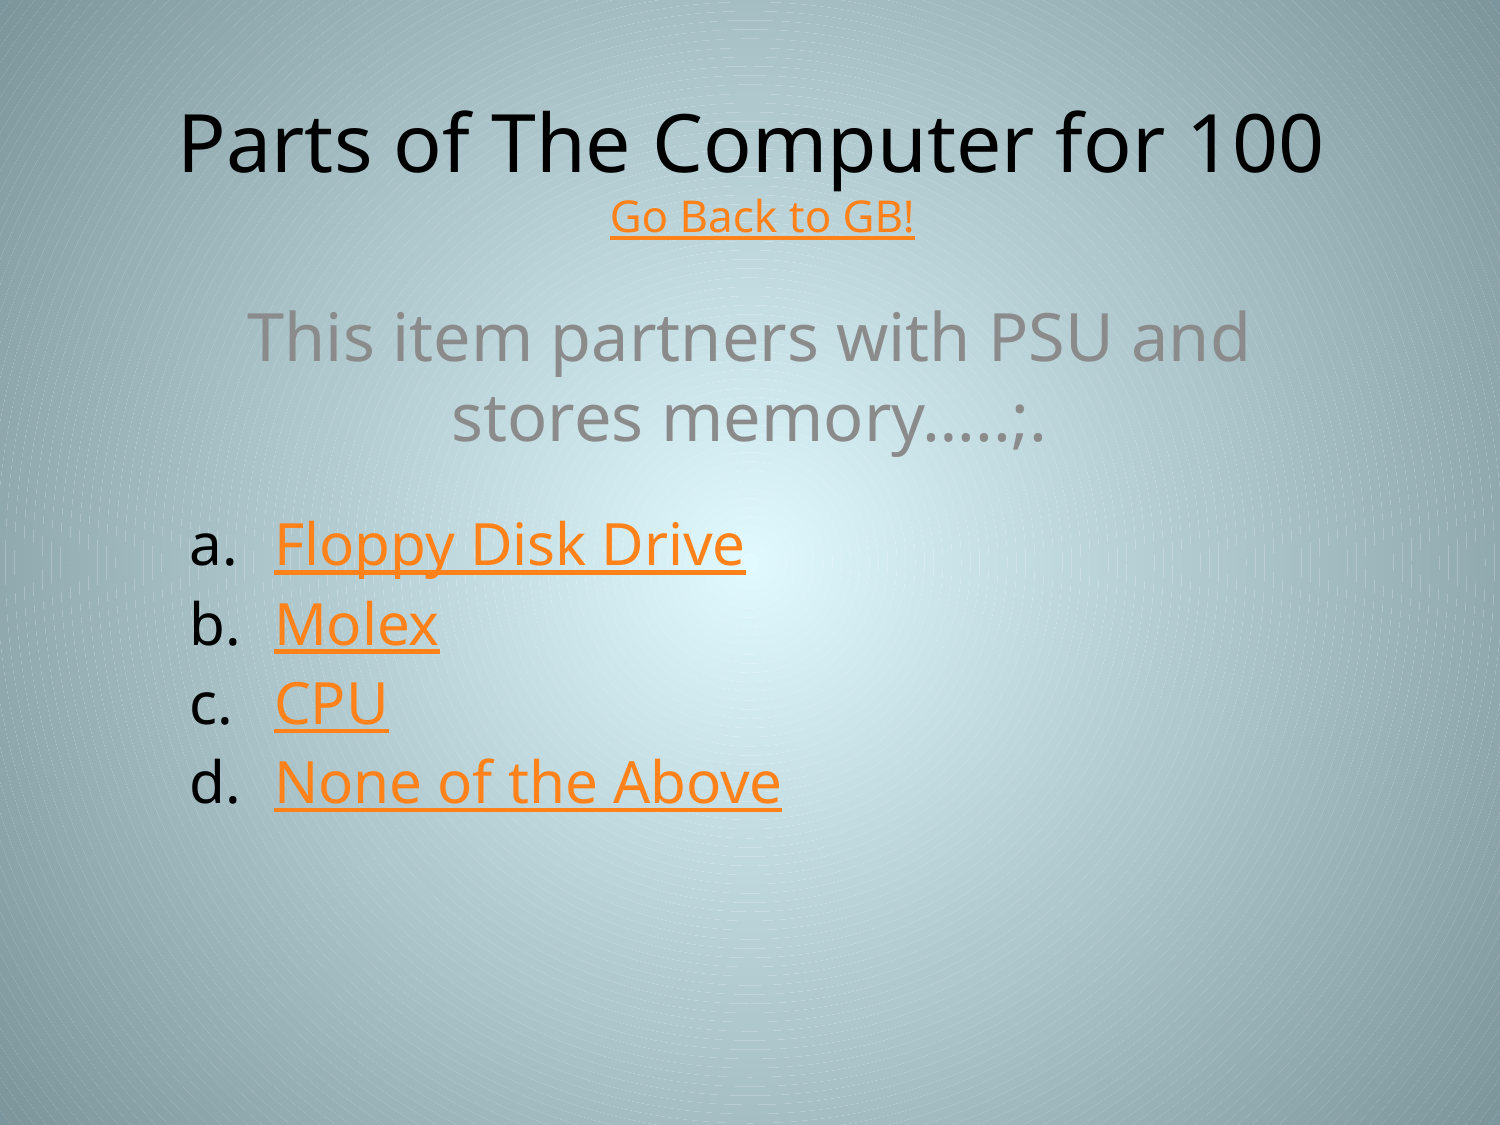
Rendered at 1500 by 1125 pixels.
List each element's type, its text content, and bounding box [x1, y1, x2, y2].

subtitle This item partners with PSU and stores memory…..;. [225, 287, 1275, 500]
text_box Floppy Disk Drive Molex CPU None of the Above [174, 500, 1350, 966]
title Parts of The Computer for 100 Go Back to GB! [125, 50, 1400, 292]
